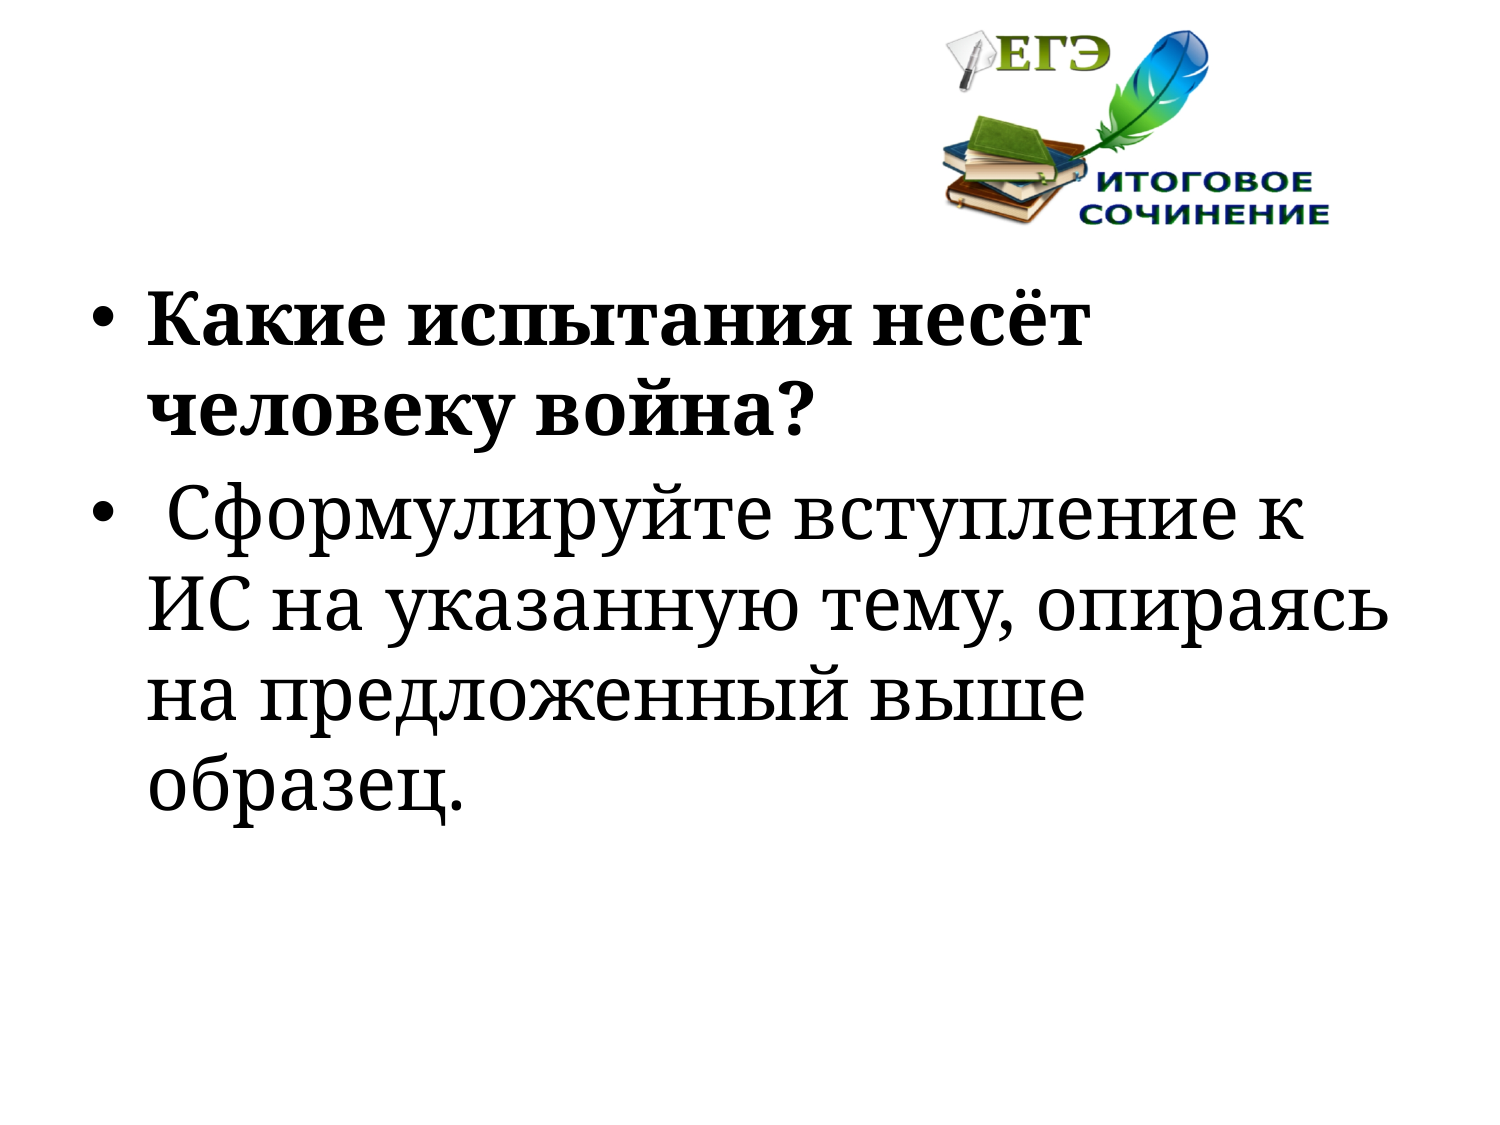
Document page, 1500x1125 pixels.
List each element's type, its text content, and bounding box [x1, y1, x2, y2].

list Какие испытания несёт человеку война? Сформулируйте вступление к ИС на указанную тему, опираясь на предложенный выше образец. [75, 262, 1425, 1005]
picture [879, 18, 1424, 244]
